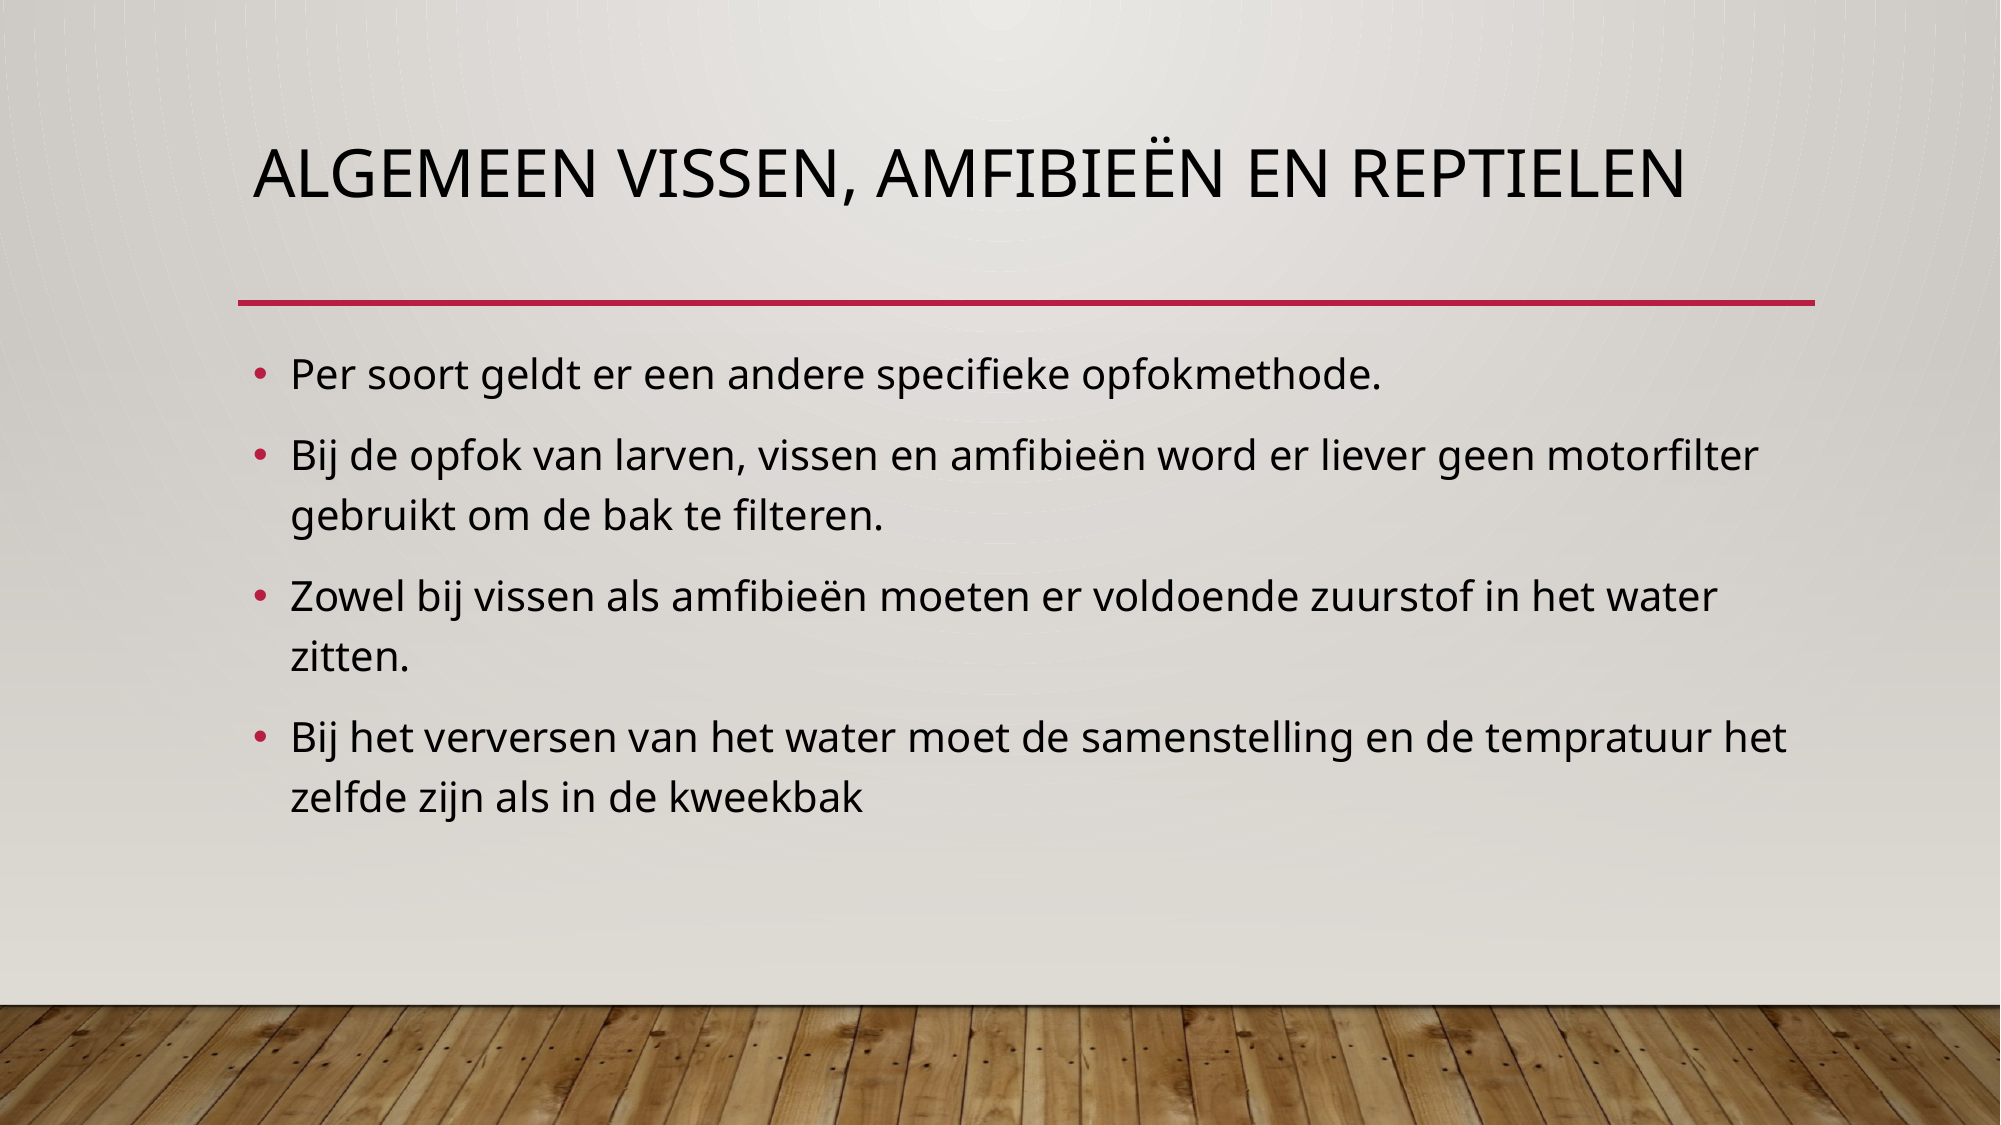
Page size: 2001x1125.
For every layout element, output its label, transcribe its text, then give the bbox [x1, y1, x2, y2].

list Per soort geldt er een andere specifieke opfokmethode. Bij de opfok van larven, vissen en amfibieën word er liever geen motorfilter gebruikt om de bak te filteren. Zowel bij vissen als amfibieën moeten er voldoende zuurstof in het water zitten. Bij het verversen van het water moet de samenstelling en de tempratuur het zelfde zijn als in de kweekbak [238, 330, 1814, 897]
title Algemeen vissen, amfibieën en reptielen [238, 131, 1814, 305]
picture [0, 1005, 2000, 1125]
